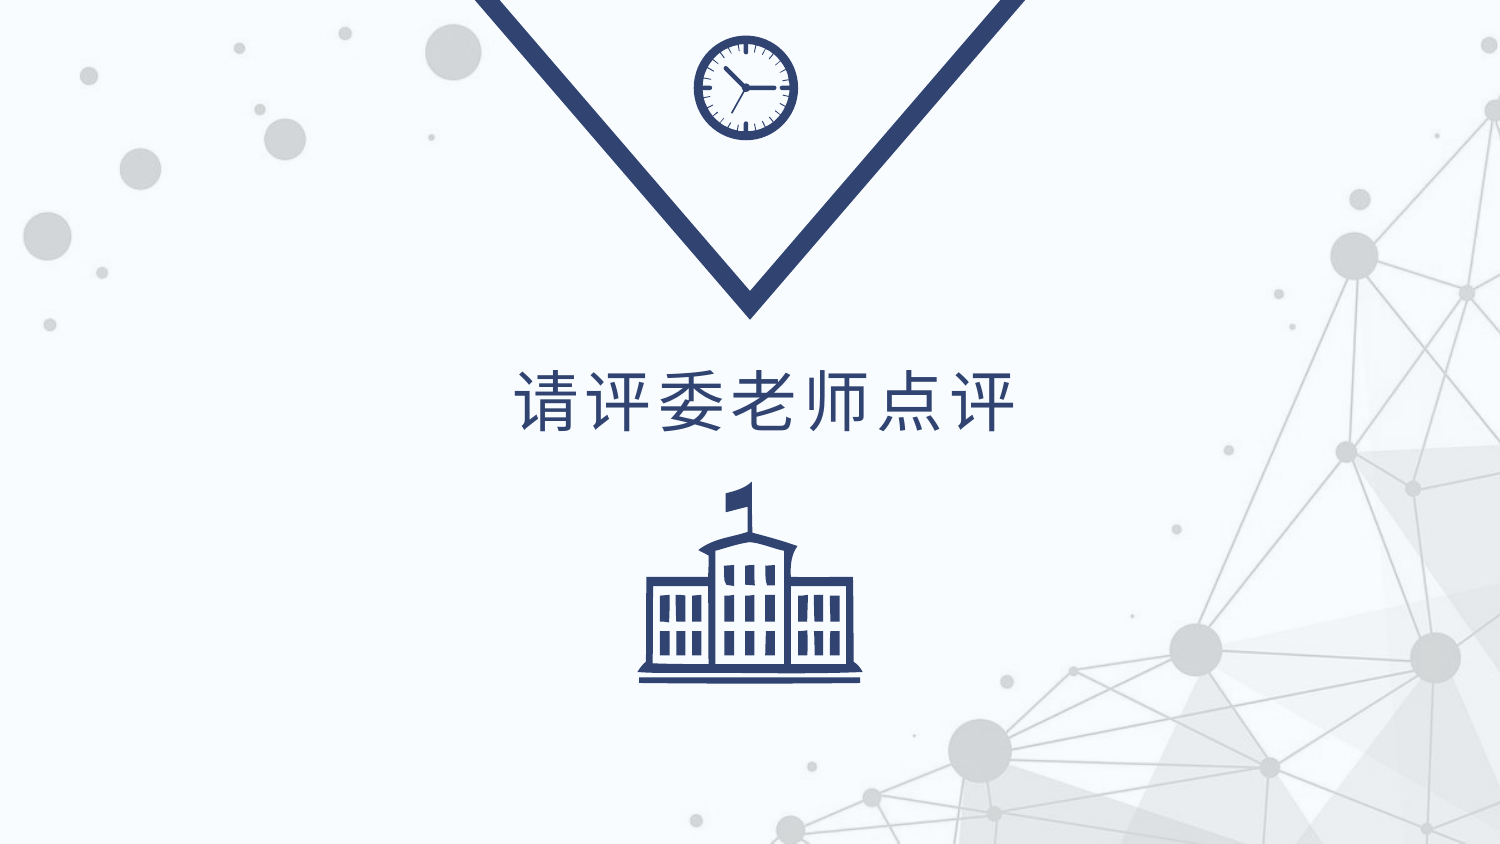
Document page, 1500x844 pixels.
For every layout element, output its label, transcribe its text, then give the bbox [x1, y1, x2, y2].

text_box [485, 0, 1015, 307]
text_box [723, 66, 777, 114]
text_box [637, 481, 863, 674]
text_box 请评委老师点评 [497, 352, 1032, 447]
text_box [639, 677, 861, 684]
text_box [693, 35, 799, 141]
